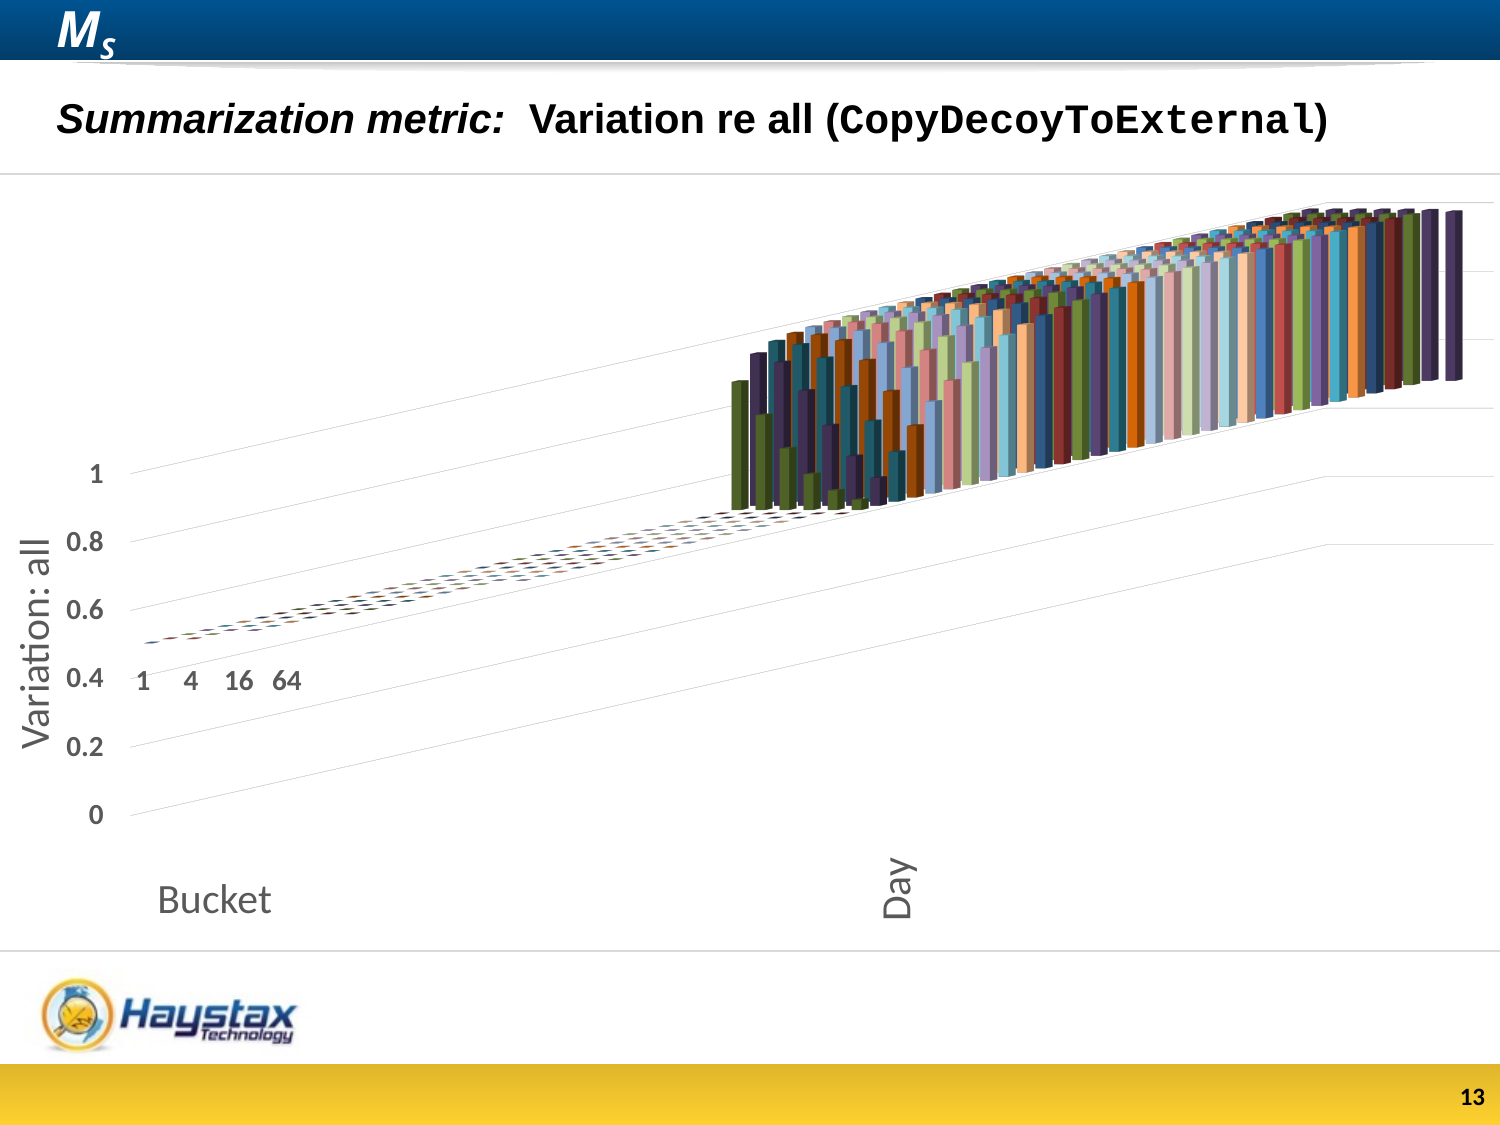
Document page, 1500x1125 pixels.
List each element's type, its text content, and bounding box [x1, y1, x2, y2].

title Summarization metric: Variation re all (CopyDecoyToExternal) [41, 100, 1462, 172]
picture [24, 968, 315, 1062]
text_box MS [41, 0, 1462, 100]
picture [0, 173, 1500, 952]
